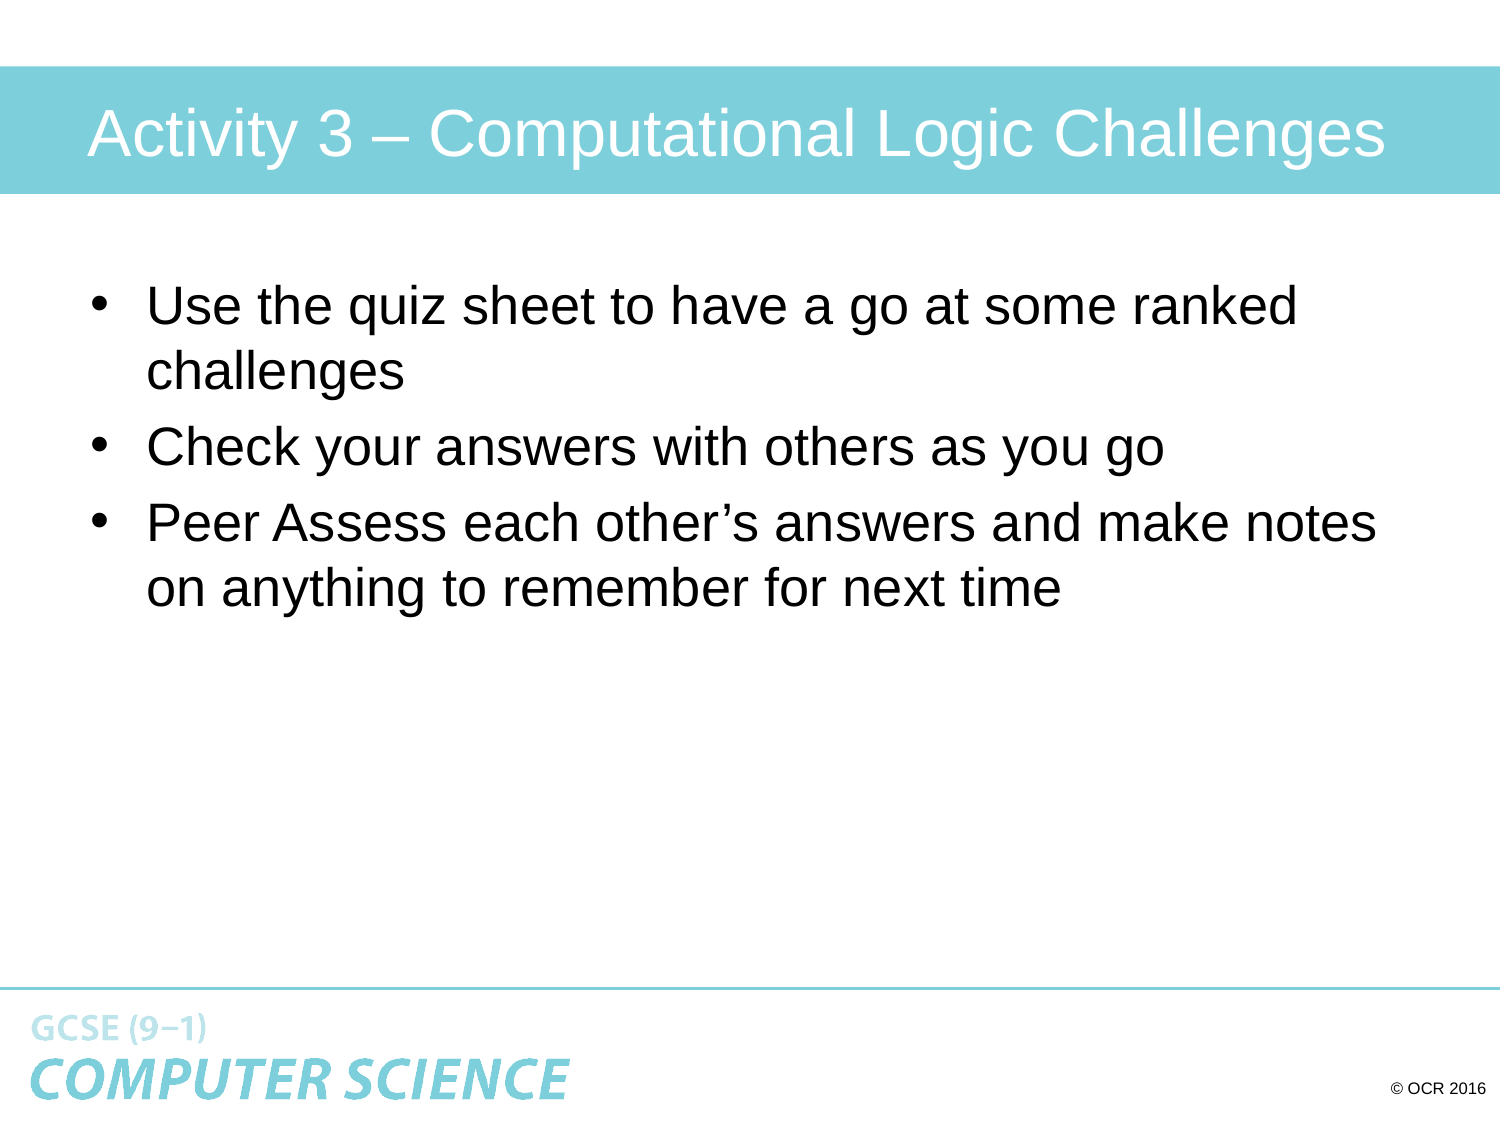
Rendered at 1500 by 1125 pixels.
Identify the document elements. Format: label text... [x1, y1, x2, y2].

title Activity 3 – Computational Logic Challenges [0, 66, 1500, 194]
list Use the quiz sheet to have a go at some ranked challenges Check your answers with others as you go Peer Assess each other’s answers and make notes on anything to remember for next time [75, 262, 1425, 965]
picture [0, 987, 1500, 1124]
